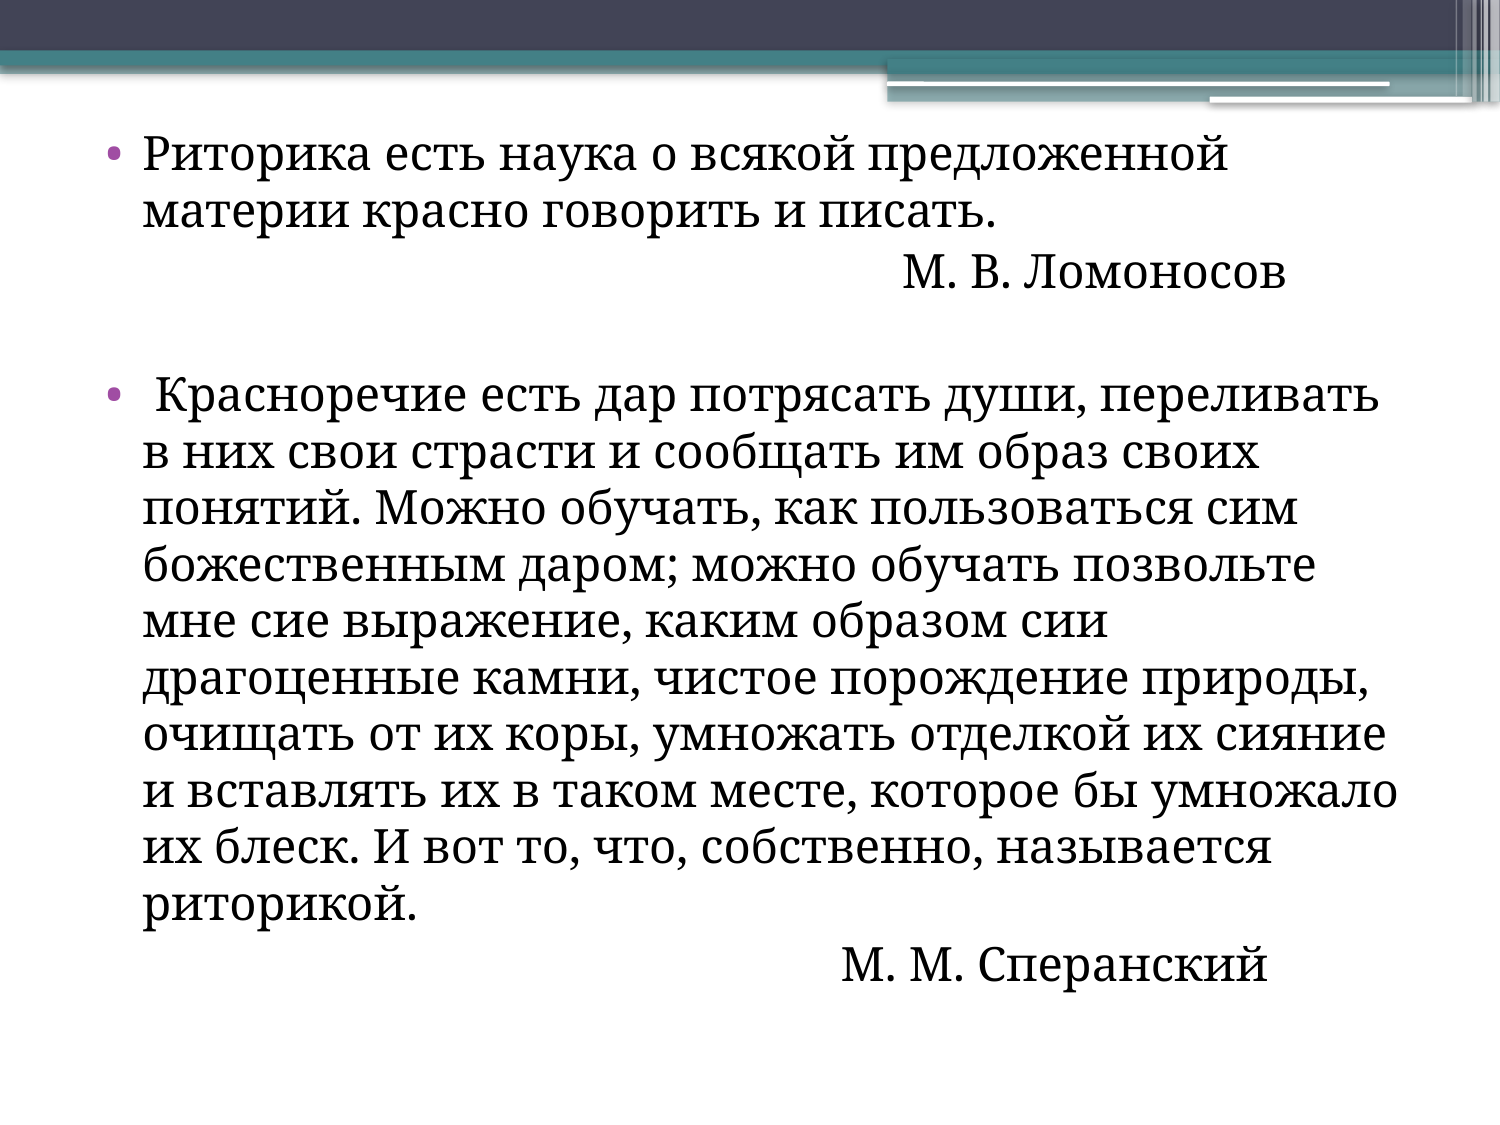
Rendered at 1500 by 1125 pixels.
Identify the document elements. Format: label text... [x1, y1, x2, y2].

list Риторика есть наука о всякой предложенной материи красно говорить и писать. М. В. Ломоносов Красноречие есть дар потрясать души, переливать в них свои страсти и сообщать им образ своих понятий. Можно обучать, как пользоваться сим божественным даром; можно обучать позвольте мне сие выражение, каким образом сии драгоценные камни, чистое порождение природы, очищать от их коры, умножать отделкой их сияние и вставлять их в таком месте, которое бы умножало их блеск. И вот то, что, собственно, называется риторикой. М. М. Сперанский [75, 54, 1425, 1005]
